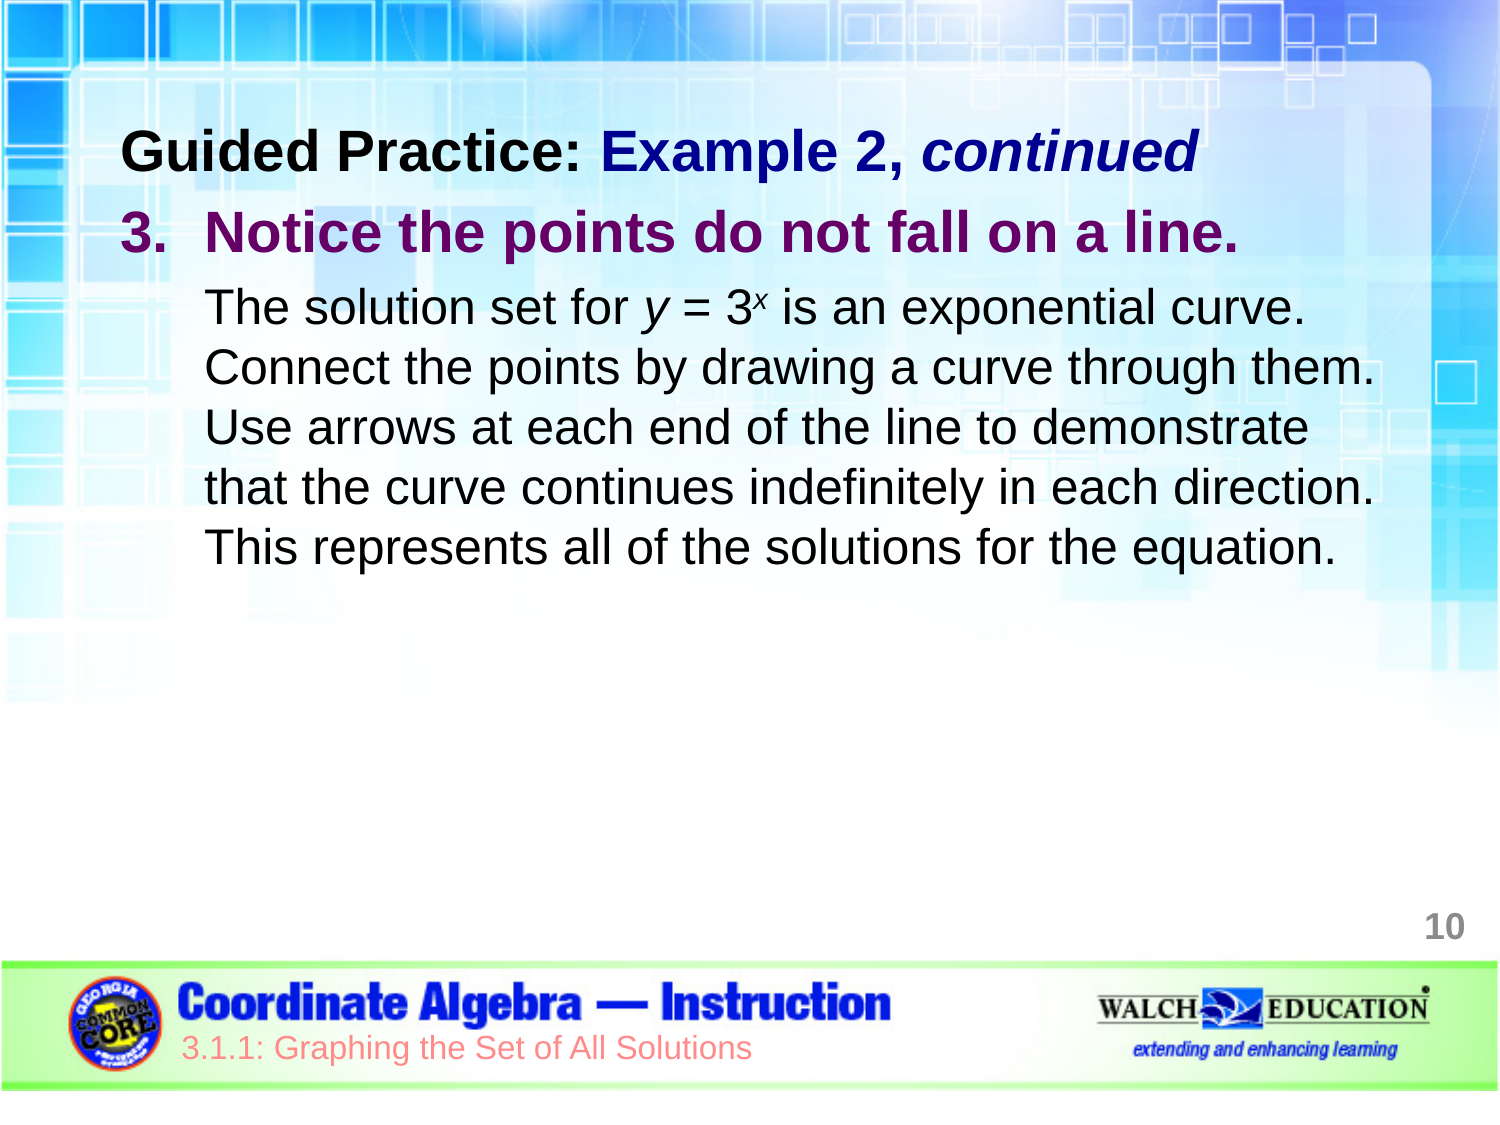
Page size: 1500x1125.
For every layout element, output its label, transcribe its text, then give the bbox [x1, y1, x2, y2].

picture [1, 0, 1500, 1091]
footer 3.1.1: Graphing the Set of All Solutions [166, 1024, 1080, 1069]
subtitle Guided Practice: Example 2, continued Notice the points do not fall on a line. The solution set for y = 3x is an exponential curve. Connect the points by drawing a curve through them. Use arrows at each end of the line to demonstrate that the curve continues indefinitely in each direction. This represents all of the solutions for the equation. [105, 105, 1423, 925]
slide_number 10 [1361, 901, 1481, 949]
